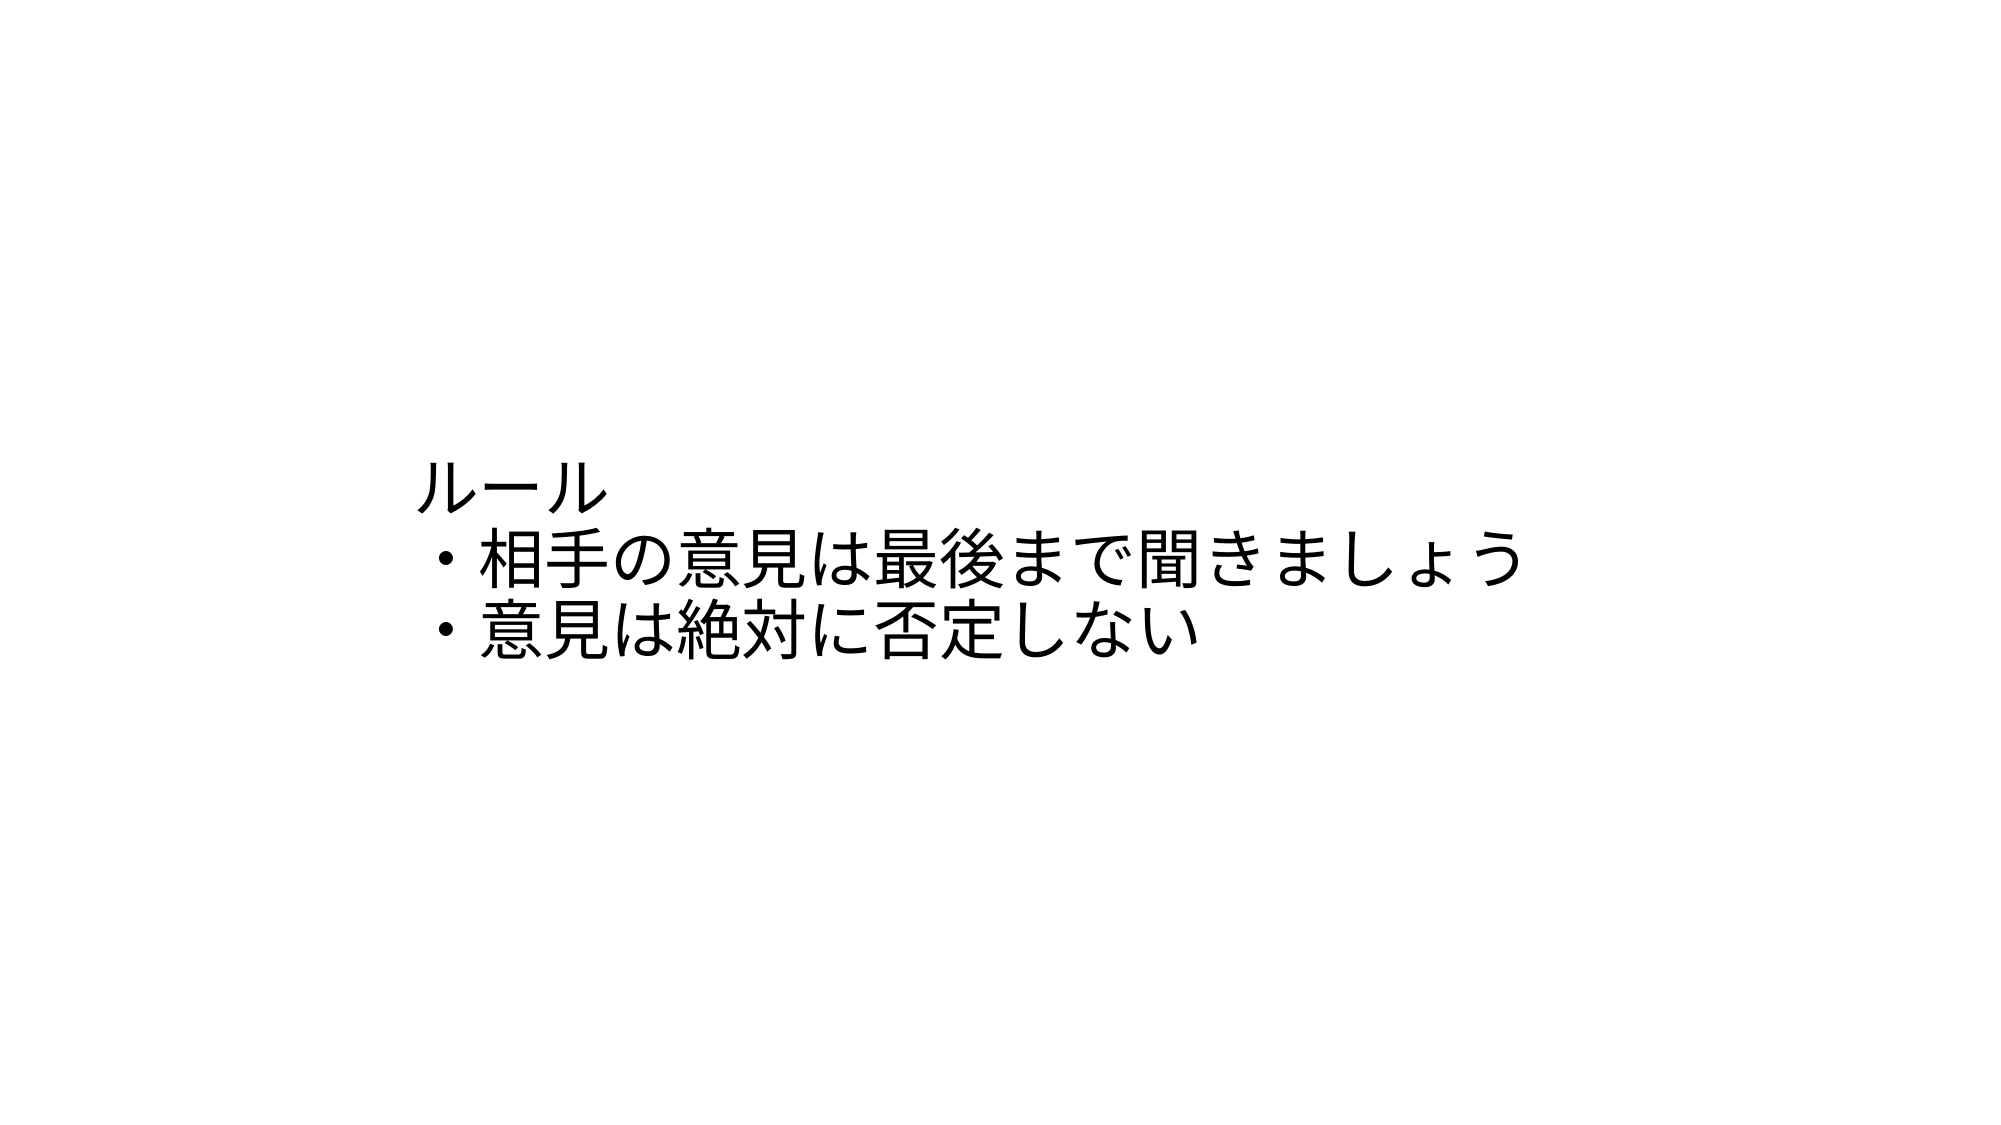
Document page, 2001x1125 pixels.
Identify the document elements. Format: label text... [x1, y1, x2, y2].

title ルール ・相手の意見は最後まで聞きましょう ・意見は絶対に否定しない [398, 423, 1602, 702]
